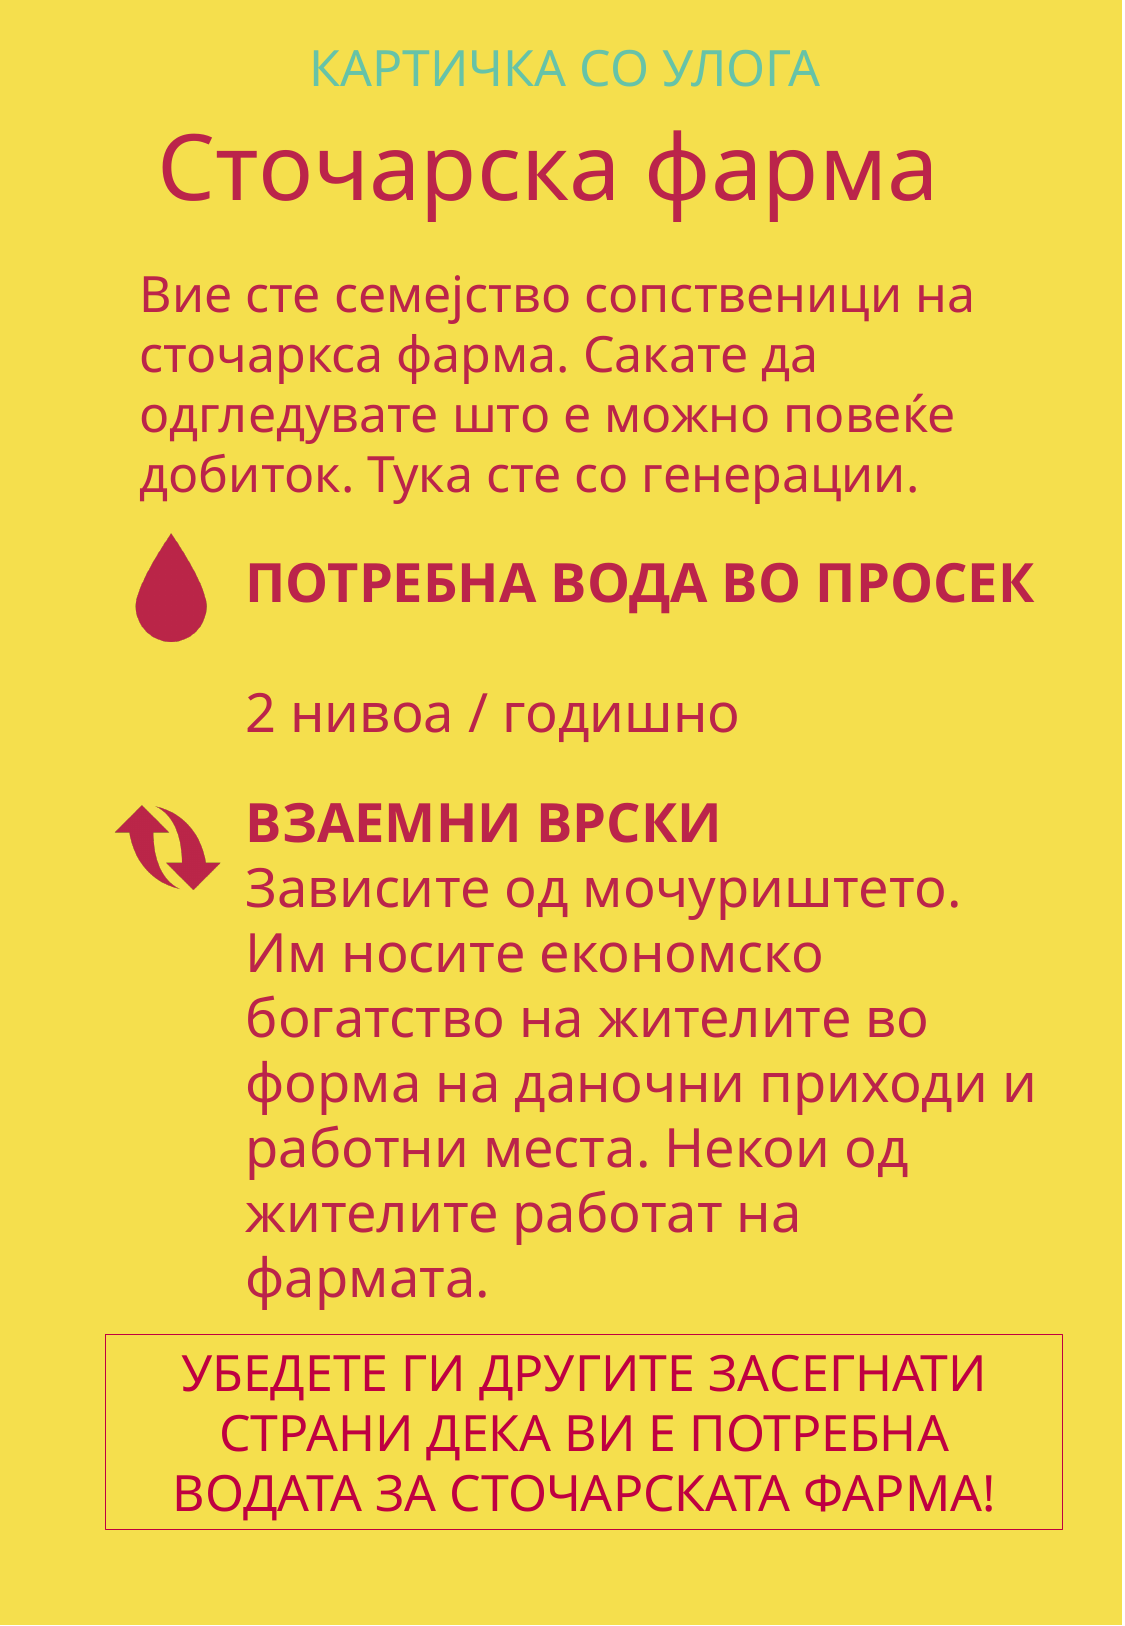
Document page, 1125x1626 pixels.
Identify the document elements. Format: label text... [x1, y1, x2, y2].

text_box КАРТИЧКА СО УЛОГА [158, 29, 972, 104]
text_box Вие сте семејство сопственици на сточаркса фарма. Сакате да одгледувате што е можно повеќе добиток. Тука сте со генерации. ПОТРЕБНА ВОДА ВО ПРОСЕК 2 нивоа / годишно ВЗАЕМНИ ВРСКИ Зависите од мочуриштето. Им носите економско богатство на жителите во форма на даночни приходи и работни места. Некои од жителите работат на фармата. [124, 255, 1063, 1316]
picture [103, 519, 239, 656]
text_box УБЕДЕТЕ ГИ ДРУГИТЕ ЗАСЕГНАТИ СТРАНИ ДЕКА ВИ Е ПОТРЕБНА ВОДАТА ЗА СТОЧАРСКАТА ФАРМА! [105, 1334, 1063, 1530]
picture [93, 790, 242, 905]
text_box [0, 0, 1122, 1625]
text_box Сточарска фарма [34, 101, 1063, 376]
